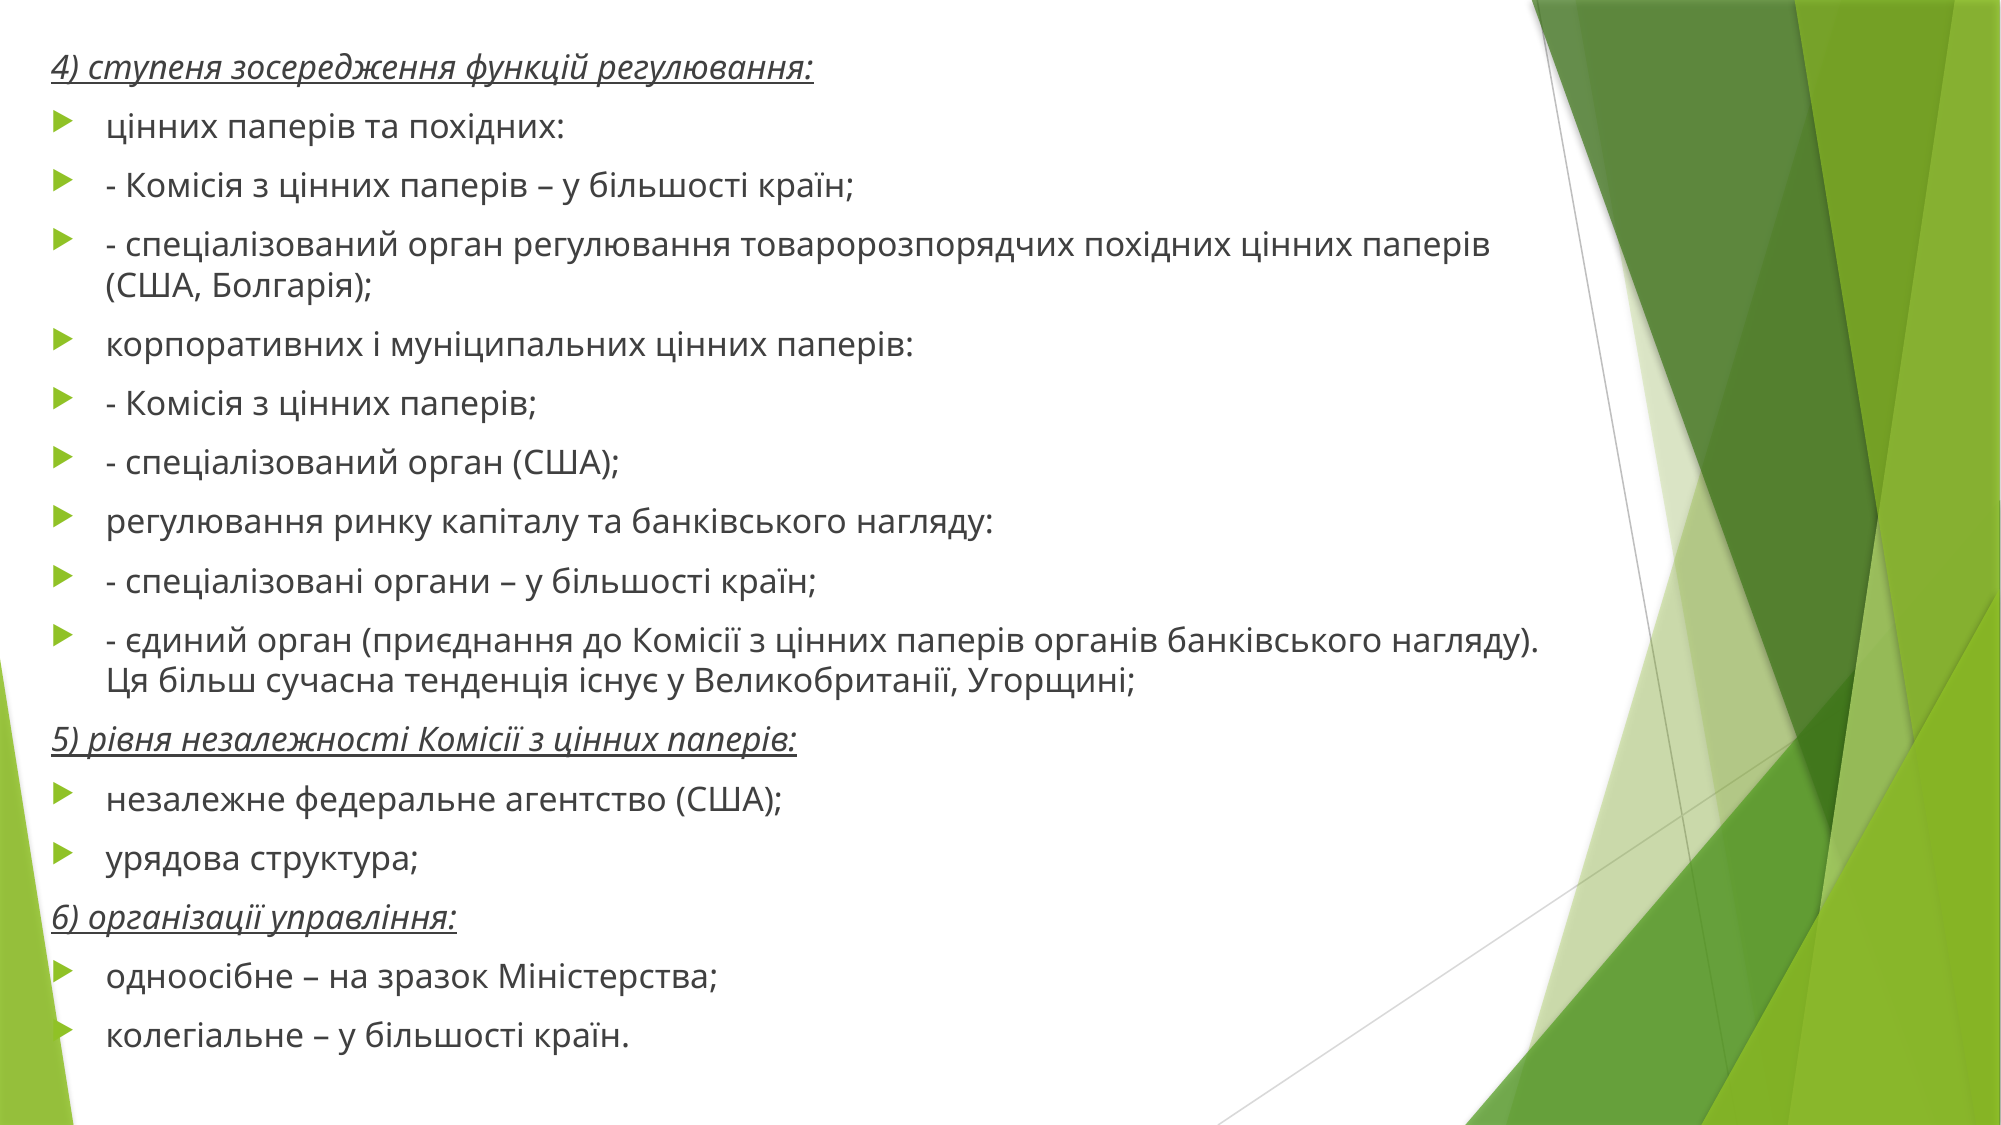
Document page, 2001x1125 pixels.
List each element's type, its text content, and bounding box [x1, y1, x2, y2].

list 4) ступеня зосередження функцій регулювання: цінних паперів та похідних: - Комісія з цінних паперів – у більшості країн; - спеціалізований орган регулювання товаророзпорядчих похідних цінних паперів (США, Болгарія); корпоративних і муніципальних цінних паперів: - Комісія з цінних паперів; - спеціалізований орган (США); регулювання ринку капіталу та банківського нагляду: - спеціалізовані органи – у більшості країн; - єдиний орган (приєднання до Комісії з цінних паперів органів банківського нагляду). Ця більш сучасна тенденція існує у Великобританії, Угорщині; 5) рівня незалежності Комісії з цінних паперів: незалежне федеральне агентство (США); урядова структура; 6) організації управління: одноосібне – на зразок Міністерства; колегіальне – у більшості країн. [35, 38, 1599, 1073]
